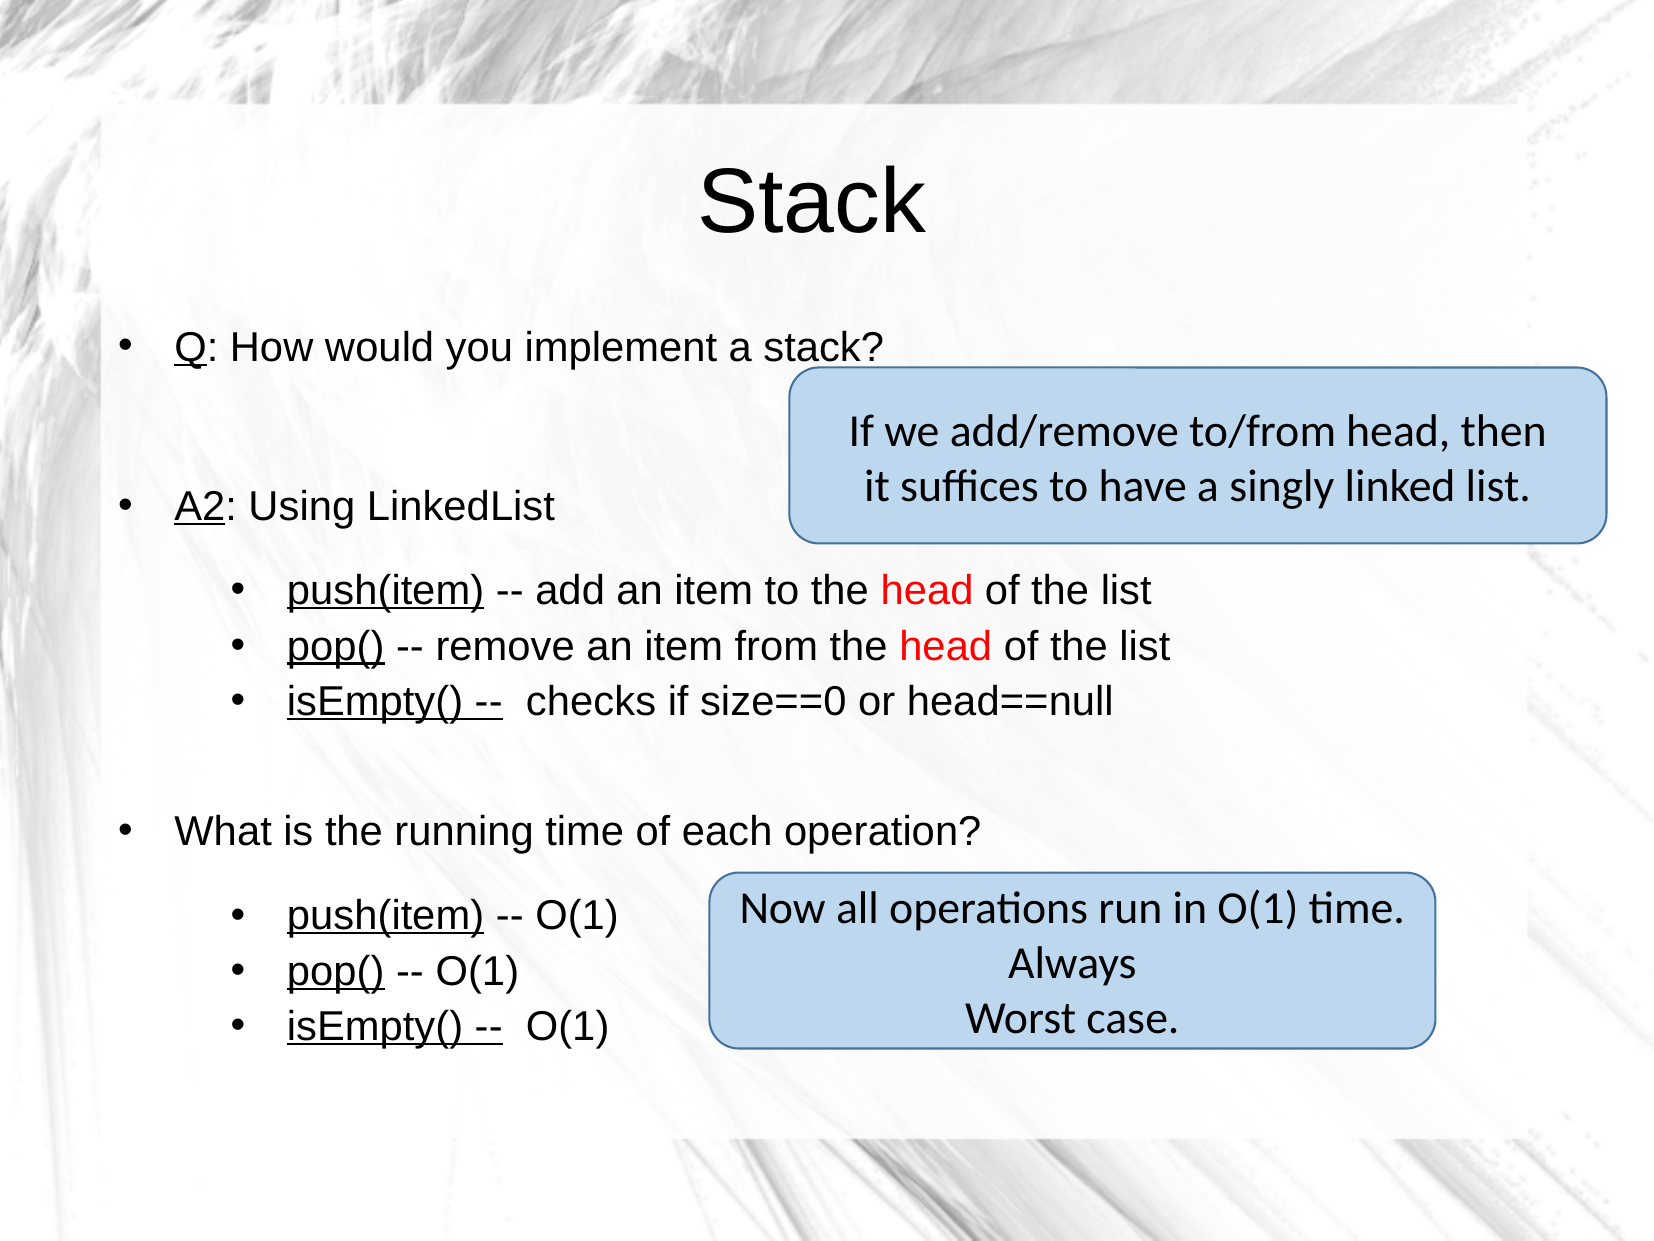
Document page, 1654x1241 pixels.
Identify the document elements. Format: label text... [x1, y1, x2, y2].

title Stack [118, 112, 1506, 281]
list Q: How would you implement a stack? A2: Using LinkedList push(item) -- add an item to the head of the list pop() -- remove an item from the head of the list isEmpty() -- checks if size==0 or head==null What is the running time of each operation? push(item) -- O(1) pop() -- O(1) isEmpty() -- O(1) [118, 319, 1571, 1102]
picture [0, 0, 1654, 1241]
text_box Now all operations run in O(1) time. Always Worst case. [708, 871, 1437, 1050]
text_box If we add/remove to/from head, then it suffices to have a singly linked list. [788, 366, 1608, 545]
